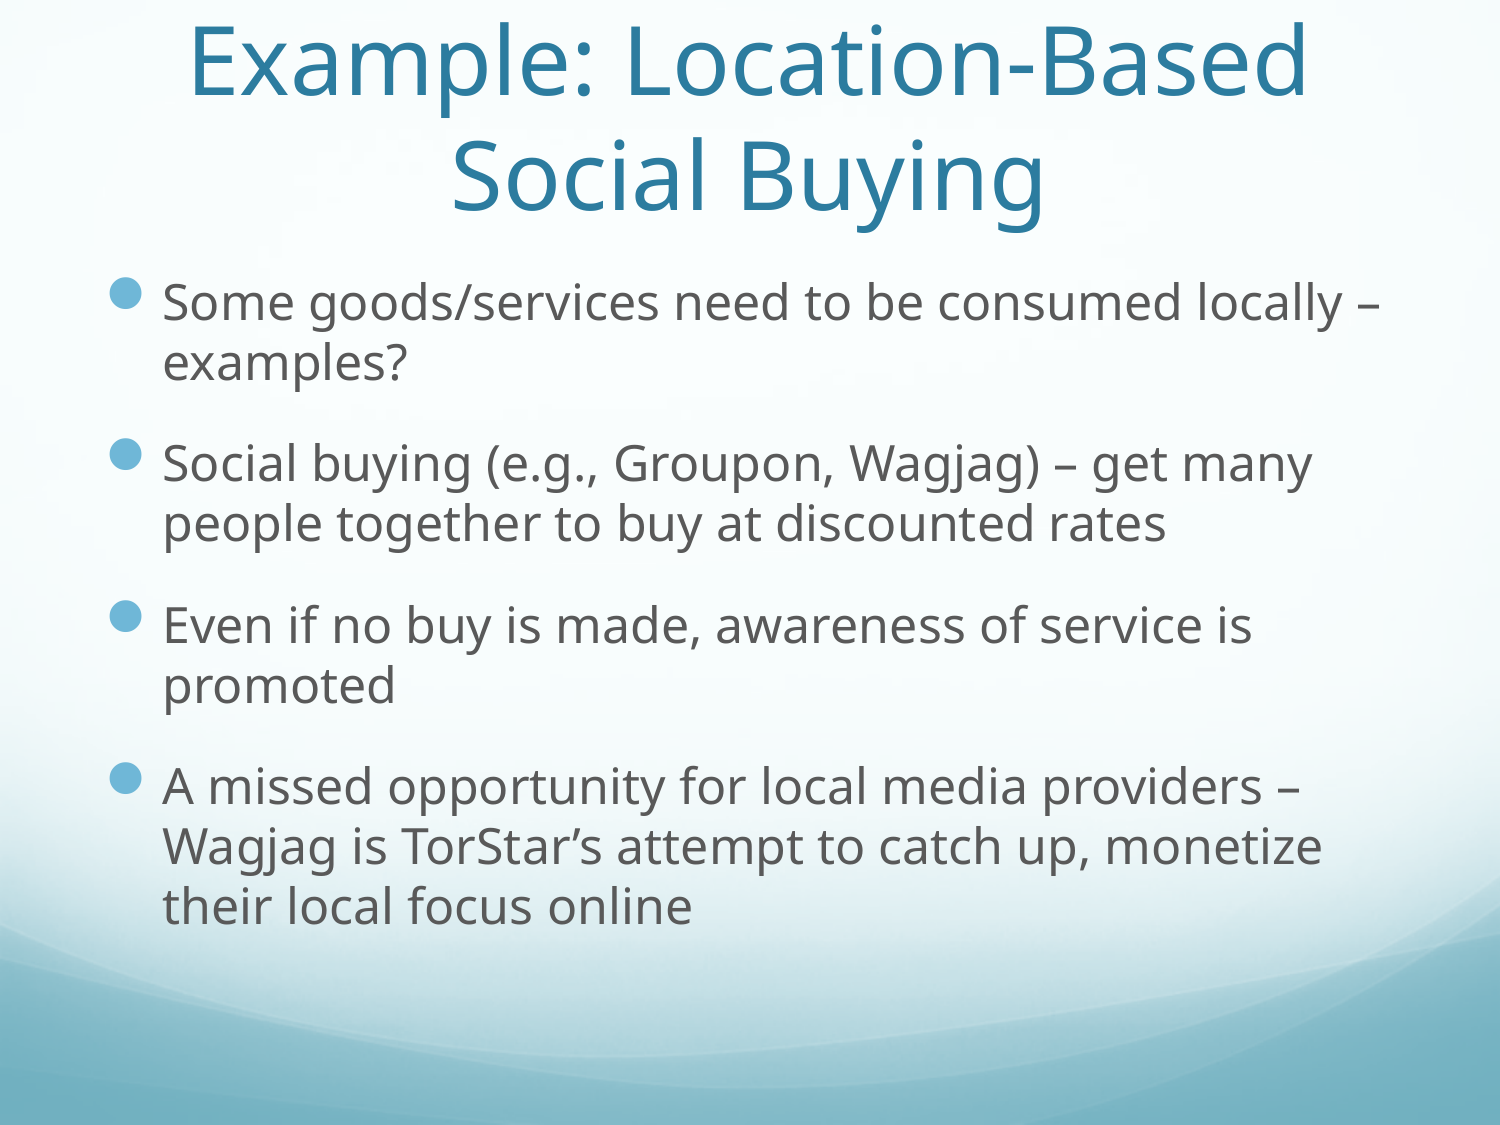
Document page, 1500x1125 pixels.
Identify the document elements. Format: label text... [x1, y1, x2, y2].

title Example: Location-Based Social Buying [90, 17, 1410, 237]
list Some goods/services need to be consumed locally – examples? Social buying (e.g., Groupon, Wagjag) – get many people together to buy at discounted rates Even if no buy is made, awareness of service is promoted A missed opportunity for local media providers – Wagjag is TorStar’s attempt to catch up, monetize their local focus online [90, 262, 1410, 975]
